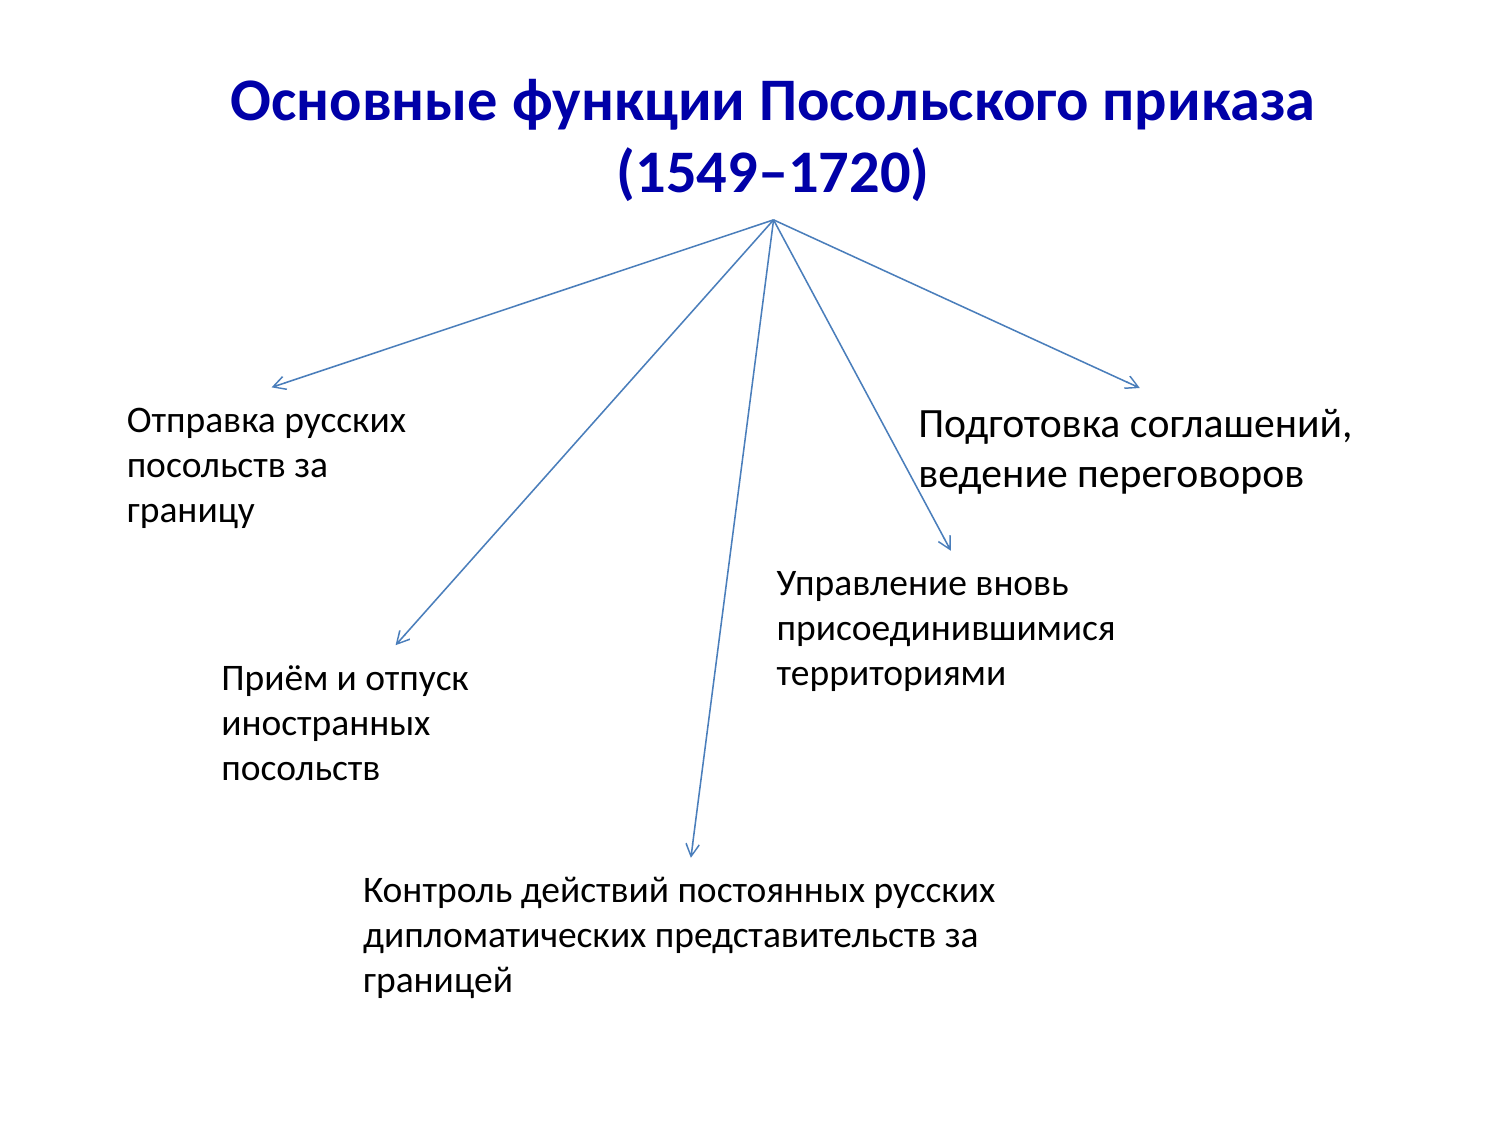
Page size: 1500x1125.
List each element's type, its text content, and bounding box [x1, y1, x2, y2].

text_box Отправка русских посольств за границу [112, 387, 390, 537]
text_box Контроль действий постоянных русских дипломатических представительств за границей [348, 857, 1034, 1008]
text_box Приём и отпуск иностранных посольств [206, 645, 585, 795]
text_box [951, 219, 1141, 388]
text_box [271, 219, 394, 388]
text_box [395, 219, 689, 646]
text_box Управление вновь присоединившимися территориями [777, 550, 1140, 701]
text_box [690, 219, 774, 858]
text_box Подготовка соглашений, ведение переговоров [956, 387, 1376, 503]
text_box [774, 219, 951, 551]
title Основные функции Посольского приказа (1549–1720) [112, 45, 1436, 220]
